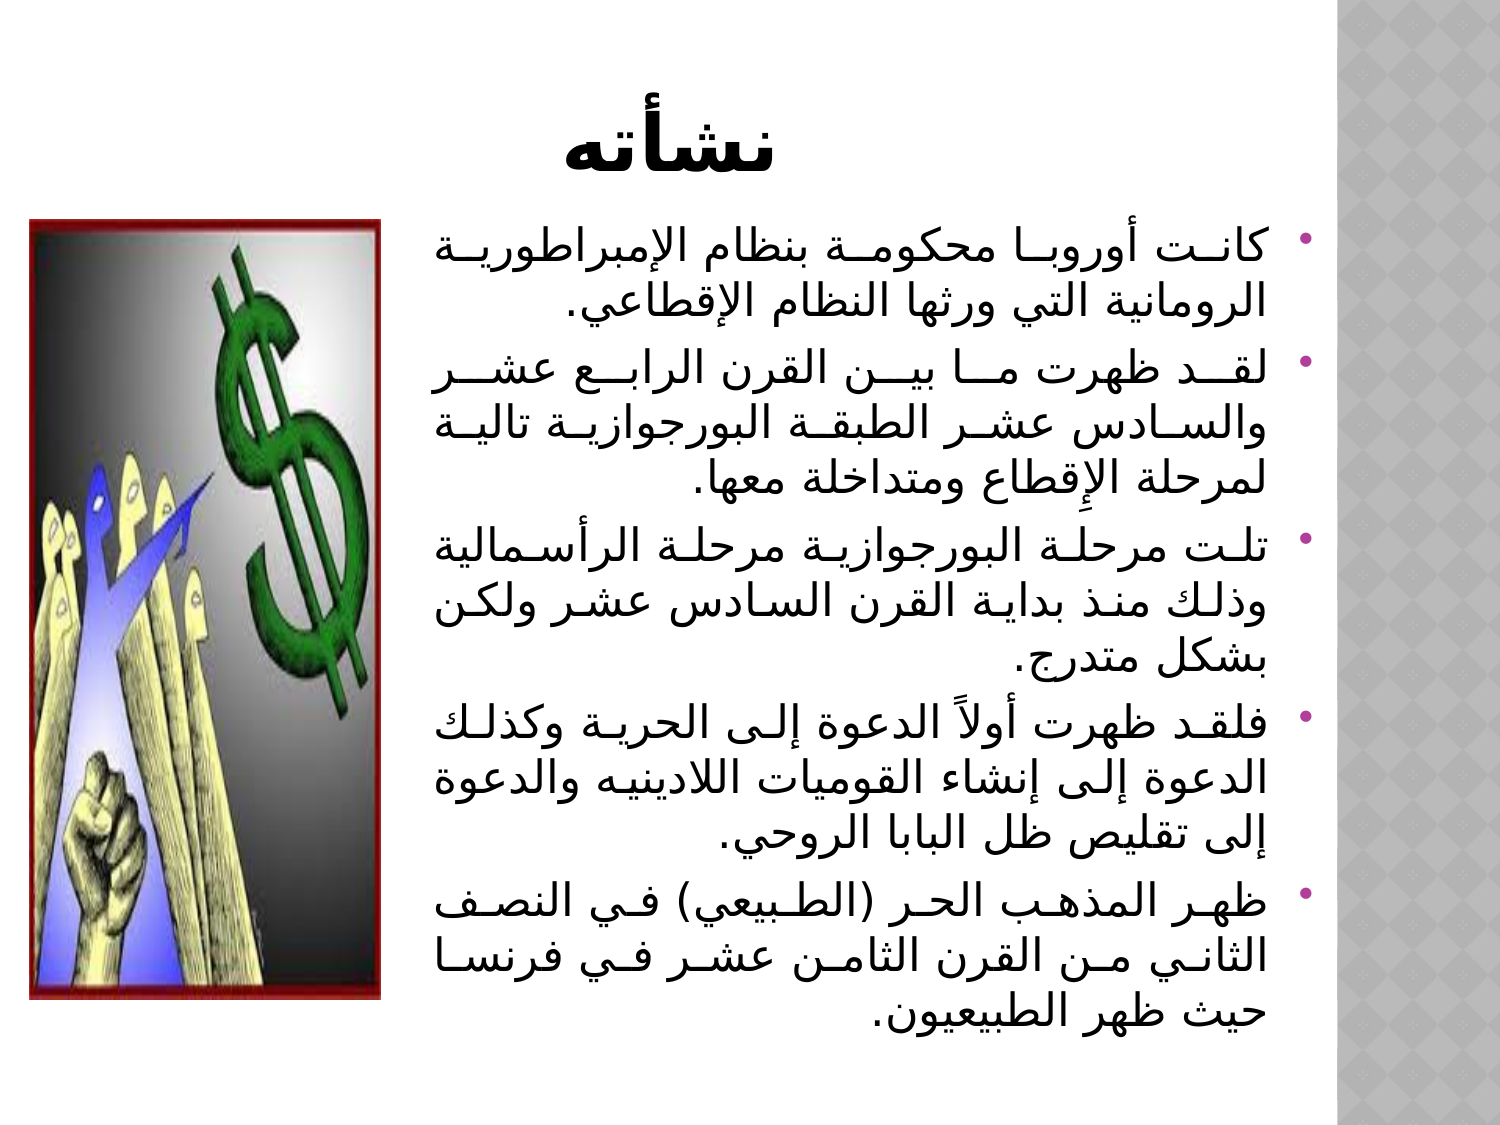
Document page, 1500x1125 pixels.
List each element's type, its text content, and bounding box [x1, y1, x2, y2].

picture [29, 219, 382, 1000]
title نشأته [76, 0, 1265, 188]
list كانت أوروبا محكومة بنظام الإمبراطورية الرومانية التي ورثها النظام الإقطاعي. لقد ظهرت ما بين القرن الرابع عشر والسادس عشر الطبقة البورجوازية تالية لمرحلة الإِقطاع ومتداخلة معها. تلت مرحلة البورجوازية مرحلة الرأسمالية وذلك منذ بداية القرن السادس عشر ولكن بشكل متدرج. فلقد ظهرت أولاً الدعوة إلى الحرية وكذلك الدعوة إلى إنشاء القوميات اللادينيه والدعوة إلى تقليص ظل البابا الروحي. ظهر المذهب الحر (الطبيعي) في النصف الثاني من القرن الثامن عشر في فرنسا حيث ظهر الطبيعيون. [419, 208, 1329, 1125]
